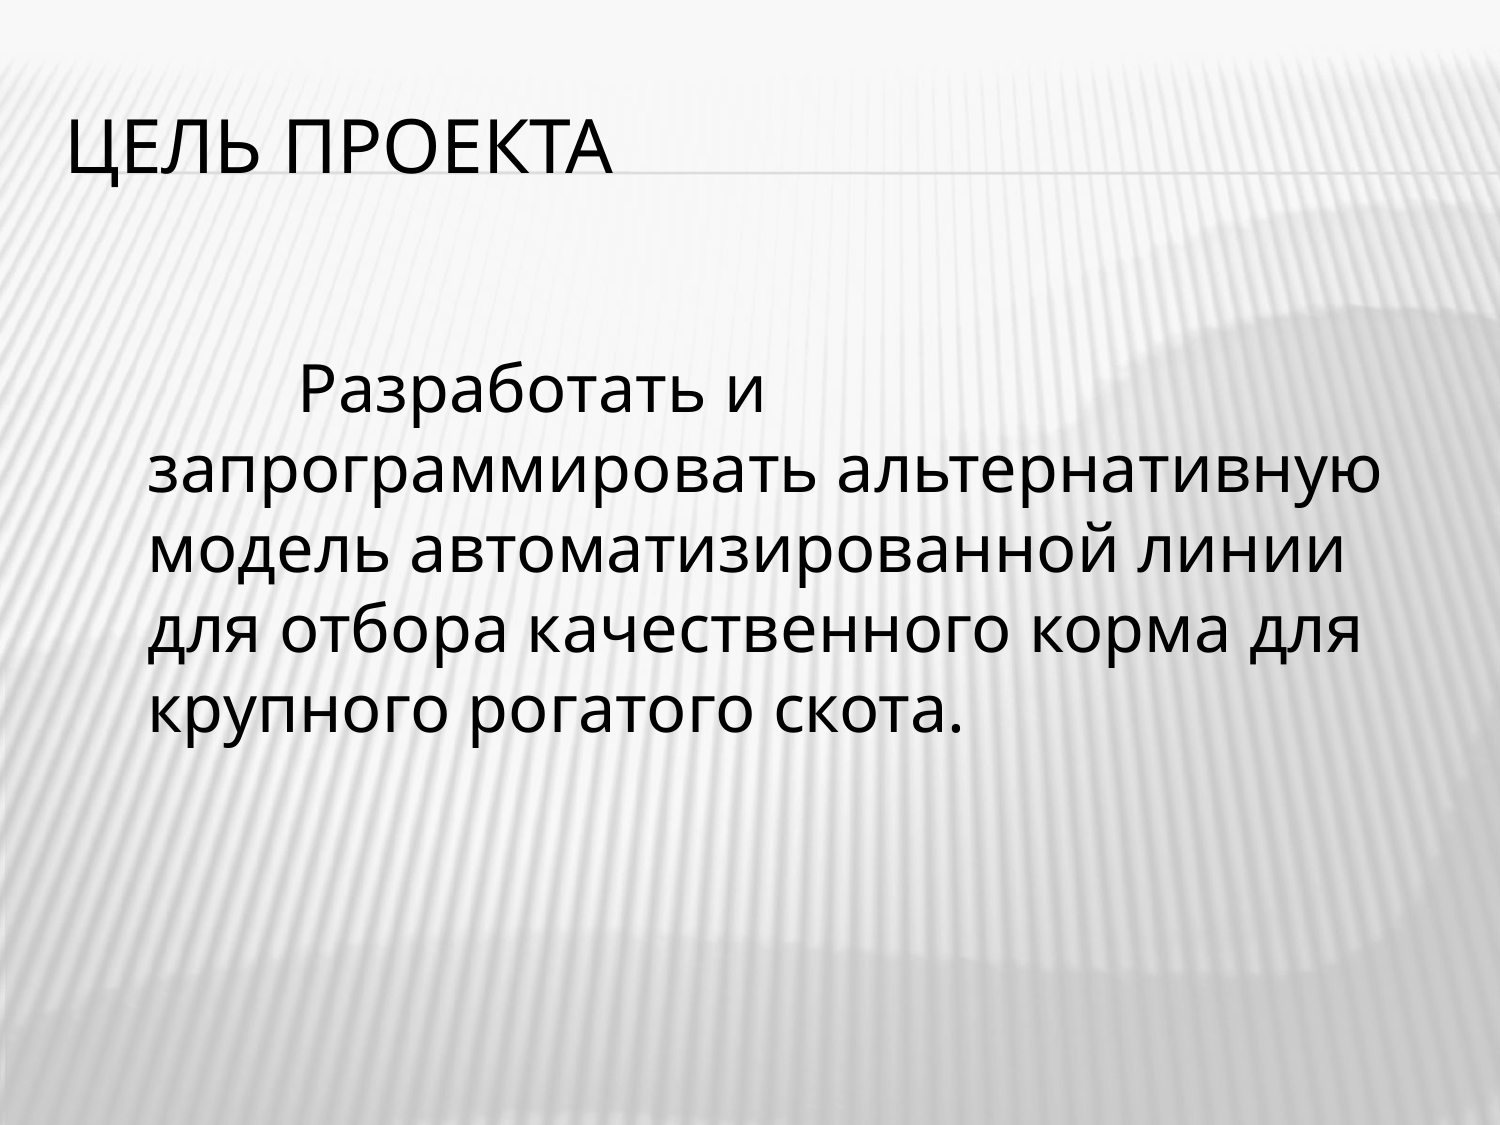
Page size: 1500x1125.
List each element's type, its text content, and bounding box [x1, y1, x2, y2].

list Разработать и запрограммировать альтернативную модель автоматизированной линии для отбора качественного корма для крупного рогатого скота. [76, 338, 1427, 757]
title Цель проекта [50, 75, 1475, 213]
